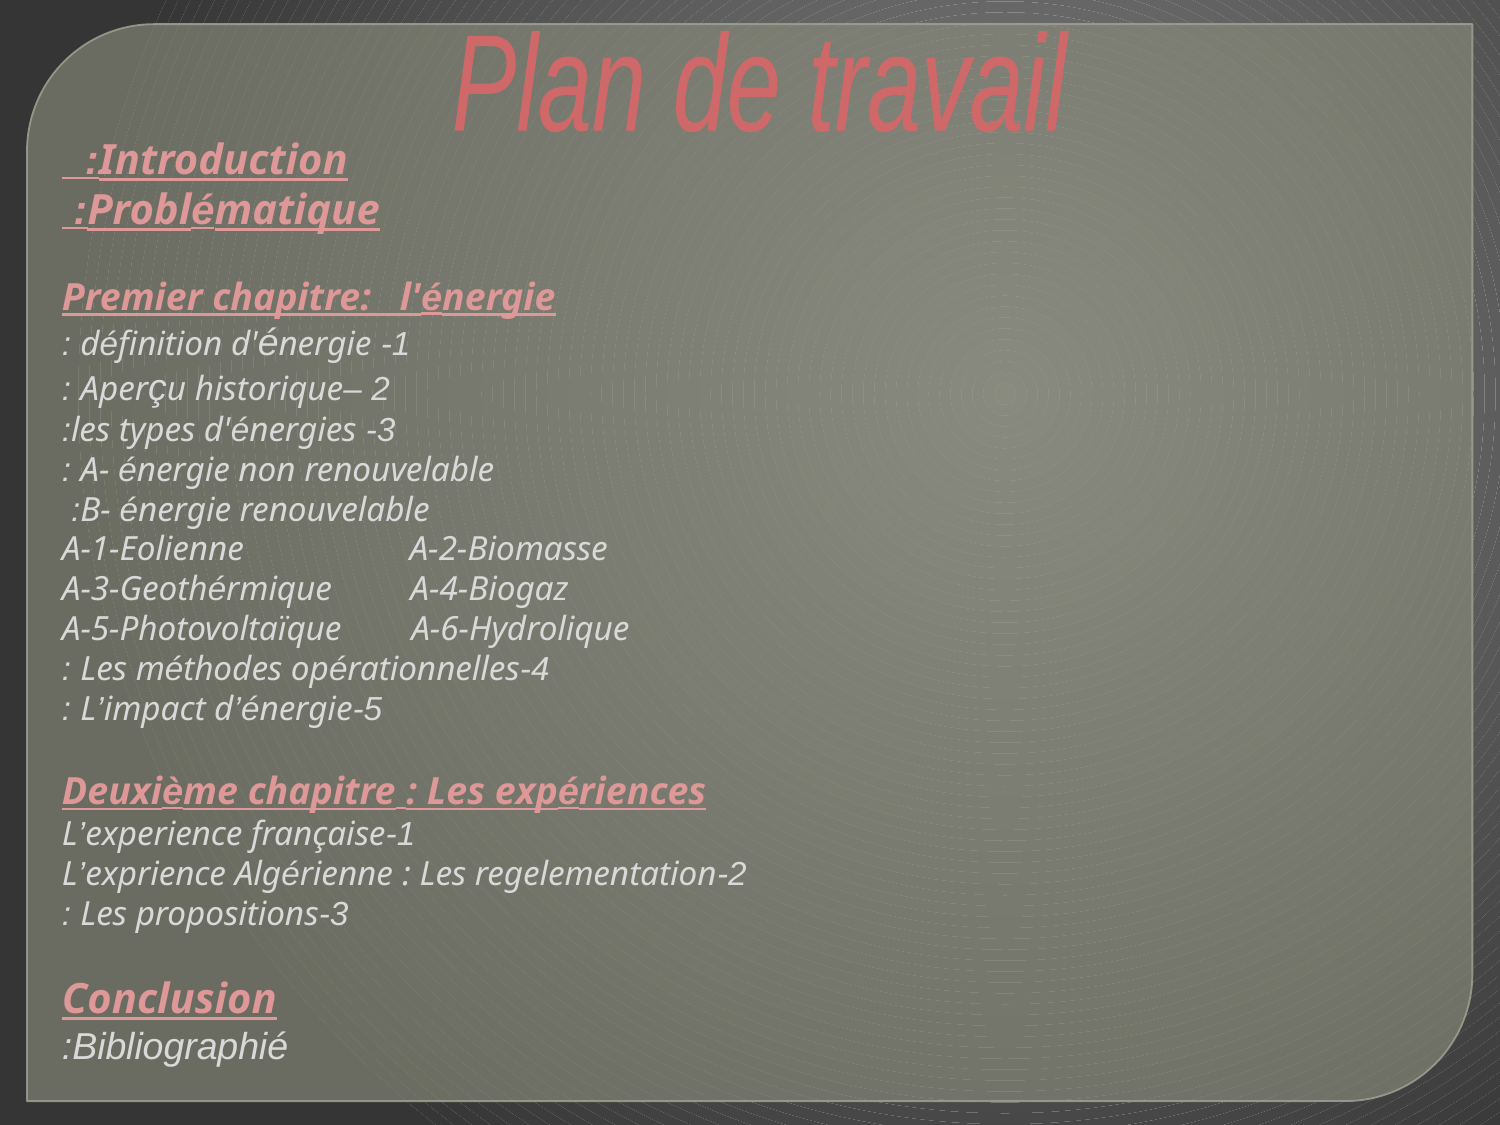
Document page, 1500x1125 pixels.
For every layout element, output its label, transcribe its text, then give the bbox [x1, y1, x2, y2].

text_box Introduction: Problématique: Premier chapitre: l'énergie 1- définition d'énergie : 2 –Aperçu historique : 3- les types d'énergies: A- énergie non renouvelable : B- énergie renouvelable: A-1-Eolienne A-2-Biomasse A-3-Geothérmique A-4-Biogaz A-5-Photovoltaïque A-6-Hydrolique 4-Les méthodes opérationnelles : 5-L’impact d’énergie : Deuxième chapitre : Les expériences 1-L’experience française 2-L’exprience Algérienne : Les regelementation 3-Les propositions : Conclusion Bibliographié: [47, 125, 1500, 1125]
